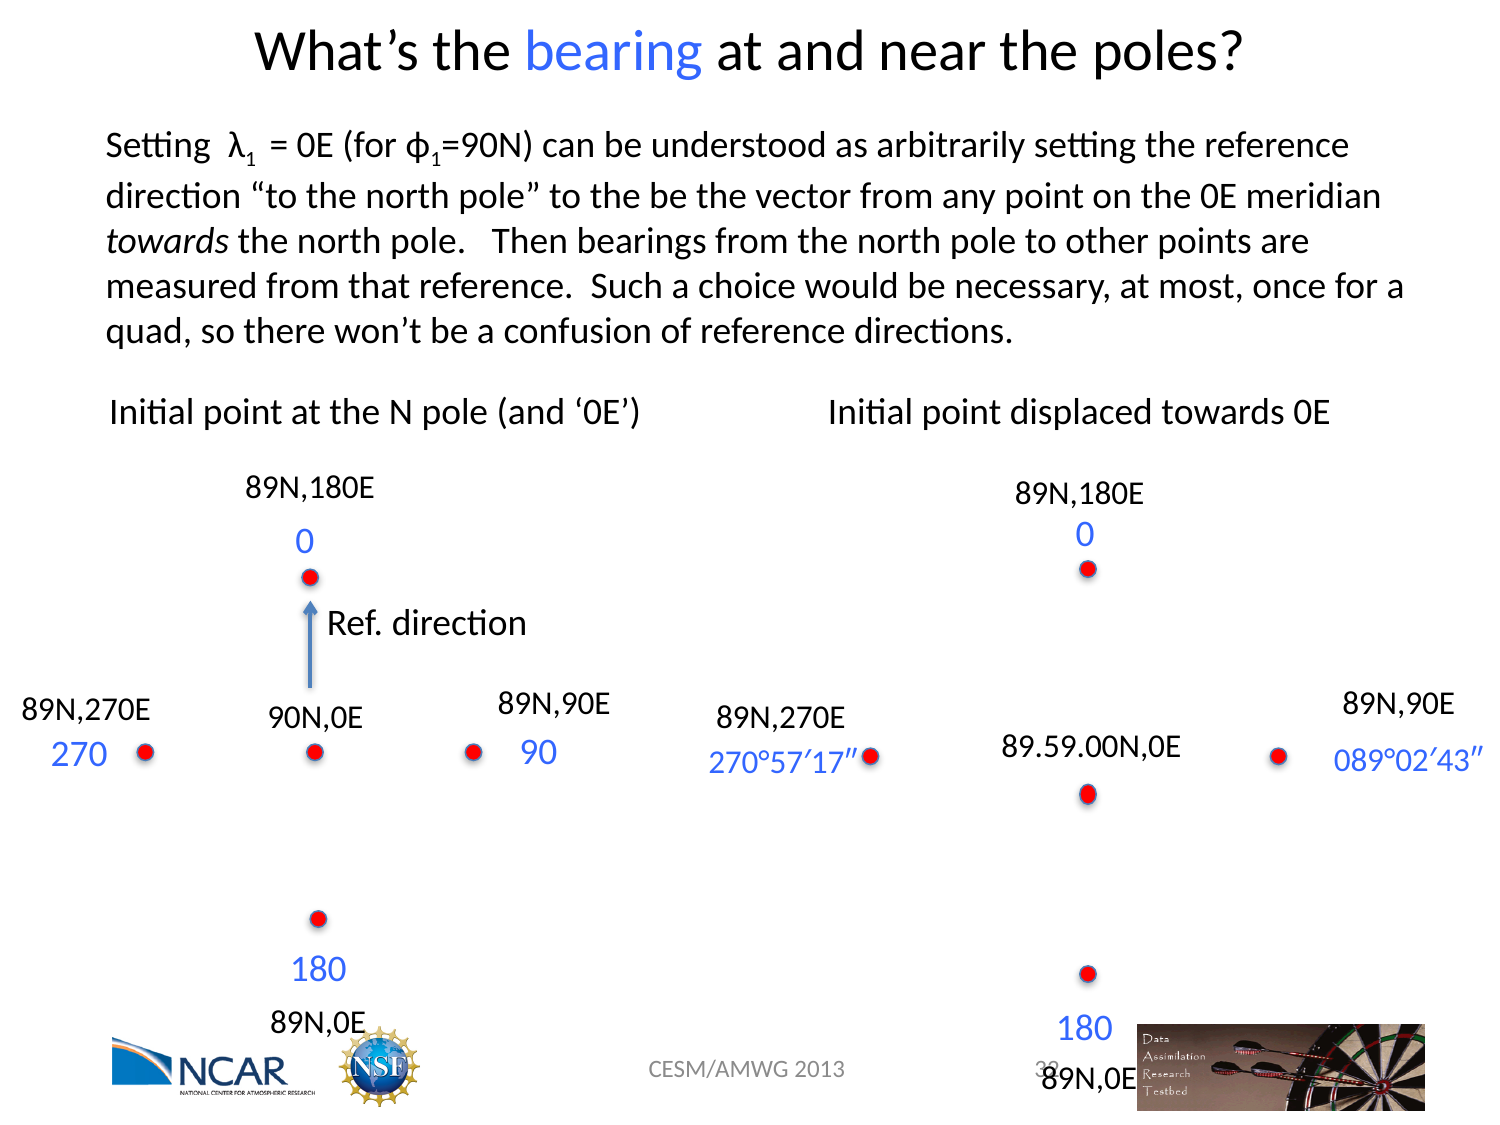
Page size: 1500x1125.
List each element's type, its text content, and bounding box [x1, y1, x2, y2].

title What’s the bearing at and near the poles? [75, 2, 1425, 92]
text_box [4, 379, 1500, 1105]
picture [1137, 1105, 1425, 1111]
text_box Setting λ1 = 0E (for ϕ1=90N) can be understood as arbitrarily setting the reference direction “to the north pole” to the be the vector from any point on the 0E meridian towards the north pole. Then bearings from the north pole to other points are measured from that reference. Such a choice would be necessary, at most, once for a quad, so there won’t be a confusion of reference directions. [90, 112, 1452, 359]
